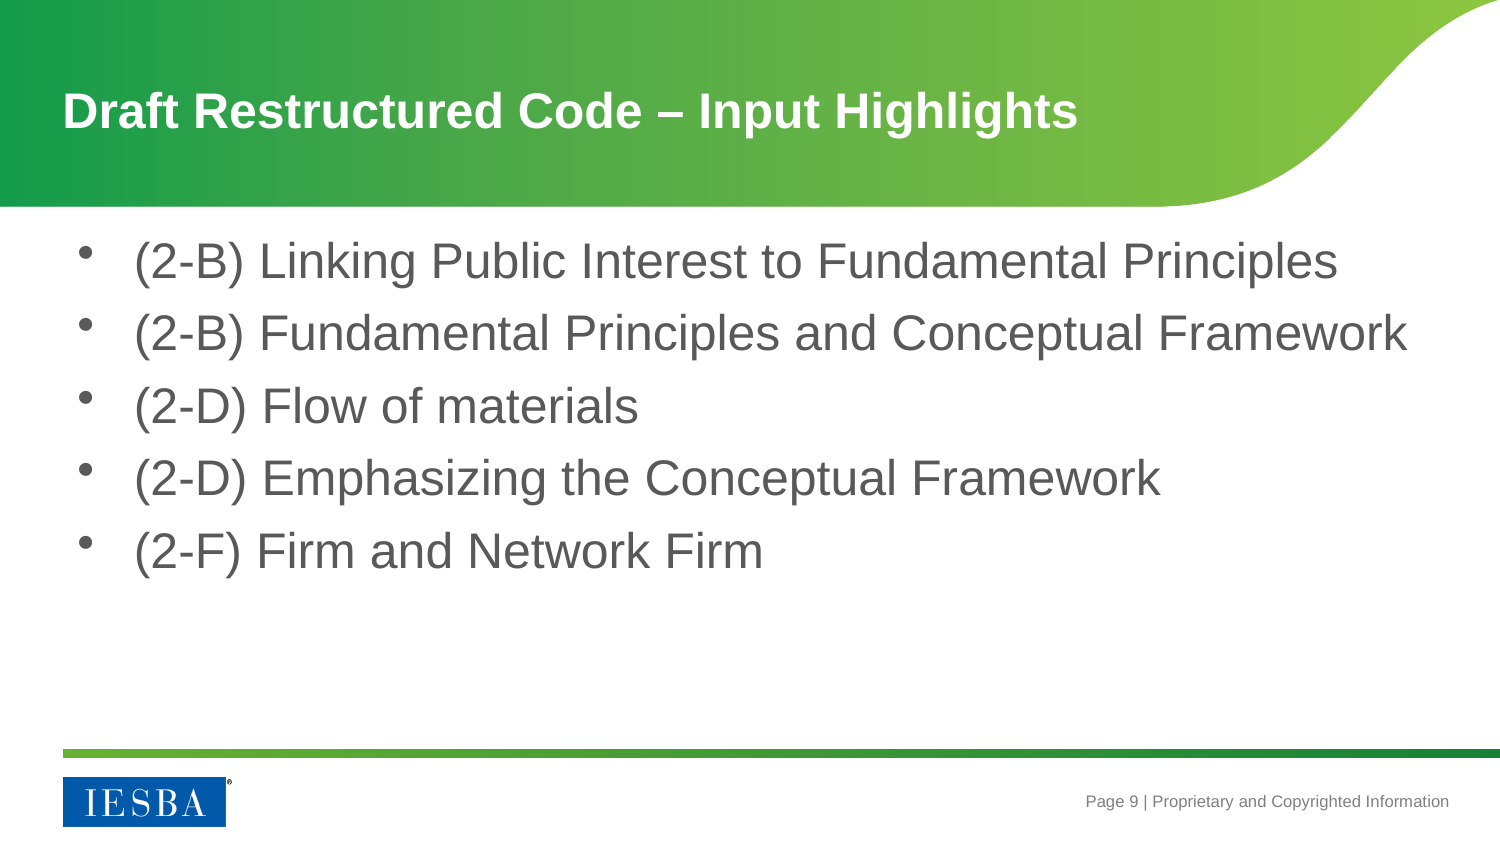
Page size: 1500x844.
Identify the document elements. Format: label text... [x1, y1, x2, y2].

list (2-B) Linking Public Interest to Fundamental Principles (2-B) Fundamental Principles and Conceptual Framework (2-D) Flow of materials (2-D) Emphasizing the Conceptual Framework (2-F) Firm and Network Firm [62, 220, 1450, 724]
title Draft Restructured Code – Input Highlights [62, 75, 1300, 142]
picture [0, 0, 1500, 207]
picture [63, 777, 232, 827]
